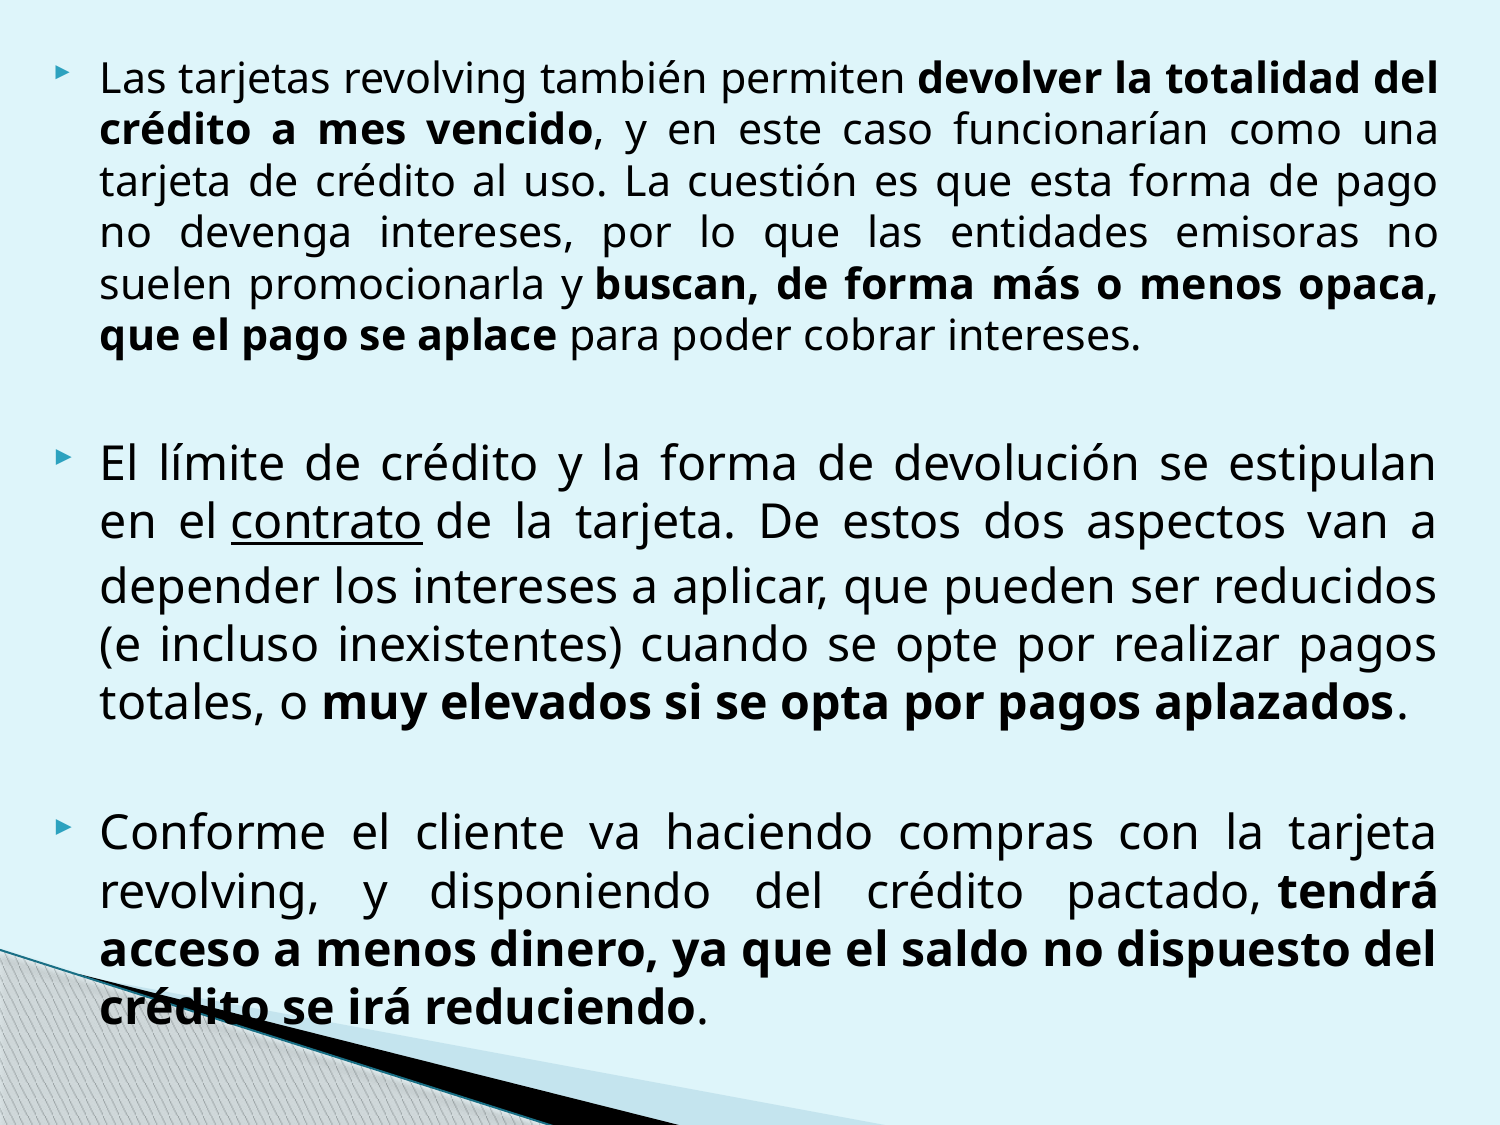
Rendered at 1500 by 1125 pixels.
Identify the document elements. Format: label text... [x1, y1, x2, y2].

list Las tarjetas revolving también permiten devolver la totalidad del crédito a mes vencido, y en este caso funcionarían como una tarjeta de crédito al uso. La cuestión es que esta forma de pago no devenga intereses, por lo que las entidades emisoras no suelen promocionarla y buscan, de forma más o menos opaca, que el pago se aplace para poder cobrar intereses. El límite de crédito y la forma de devolución se estipulan en el contrato de la tarjeta. De estos dos aspectos van a depender los intereses a aplicar, que pueden ser reducidos (e incluso inexistentes) cuando se opte por realizar pagos totales, o muy elevados si se opta por pagos aplazados. Conforme el cliente va haciendo compras con la tarjeta revolving, y disponiendo del crédito pactado, tendrá acceso a menos dinero, ya que el saldo no dispuesto del crédito se irá reduciendo. [29, 42, 1455, 1095]
